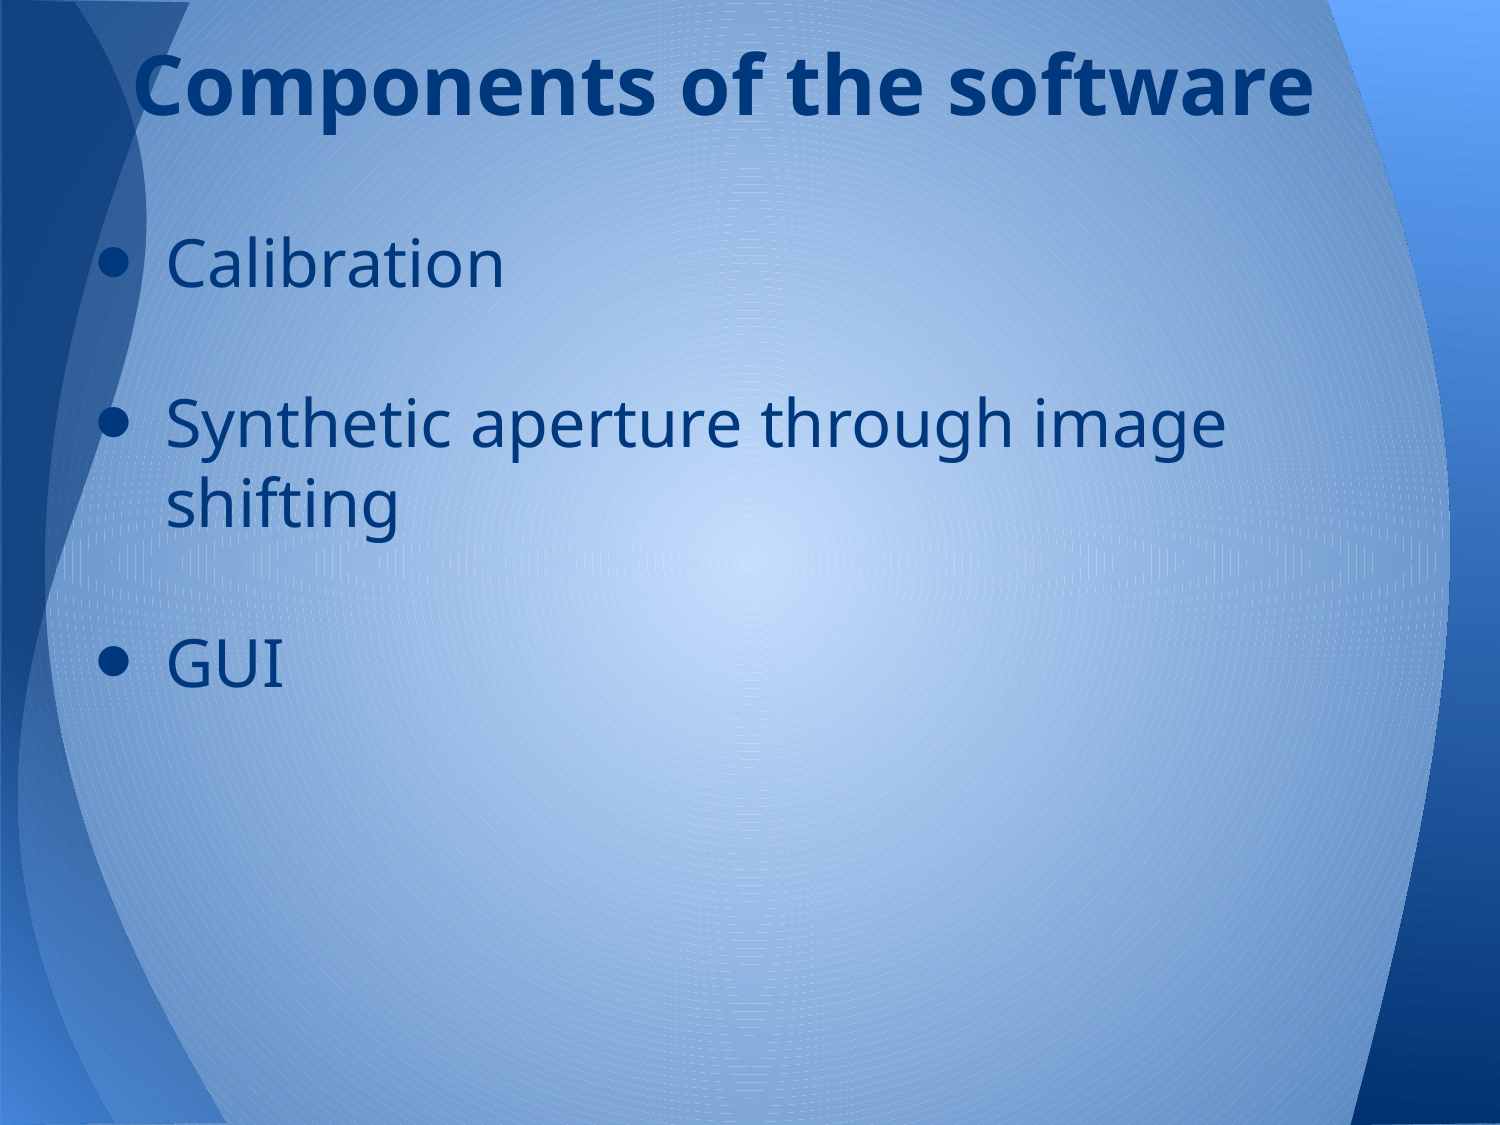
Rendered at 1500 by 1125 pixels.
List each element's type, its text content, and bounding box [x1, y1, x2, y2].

title Components of the software [75, 12, 1425, 147]
list Calibration Synthetic aperture through image shifting GUI [75, 205, 1425, 1067]
